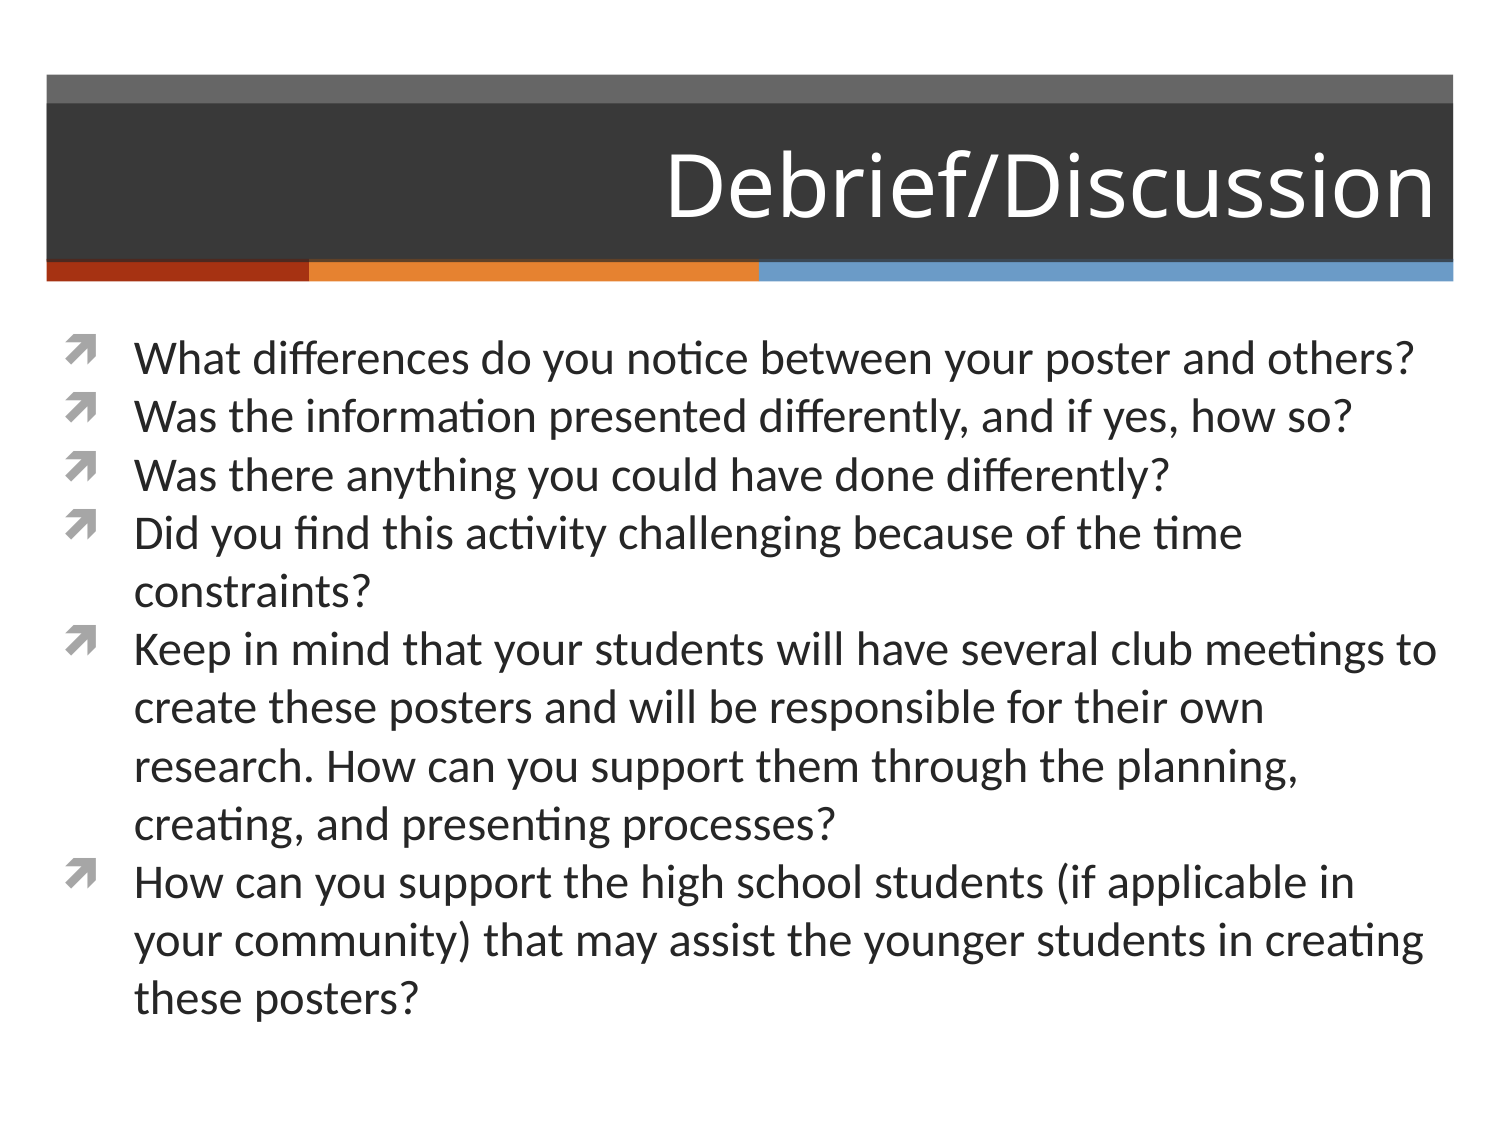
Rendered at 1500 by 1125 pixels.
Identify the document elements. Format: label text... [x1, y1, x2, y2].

title Debrief/Discussion [46, 103, 1454, 263]
list What differences do you notice between your poster and others? Was the information presented differently, and if yes, how so? Was there anything you could have done differently? Did you find this activity challenging because of the time constraints? Keep in mind that your students will have several club meetings to create these posters and will be responsible for their own research. How can you support them through the planning, creating, and presenting processes? How can you support the high school students (if applicable in your community) that may assist the younger students in creating these posters? [46, 318, 1454, 1076]
